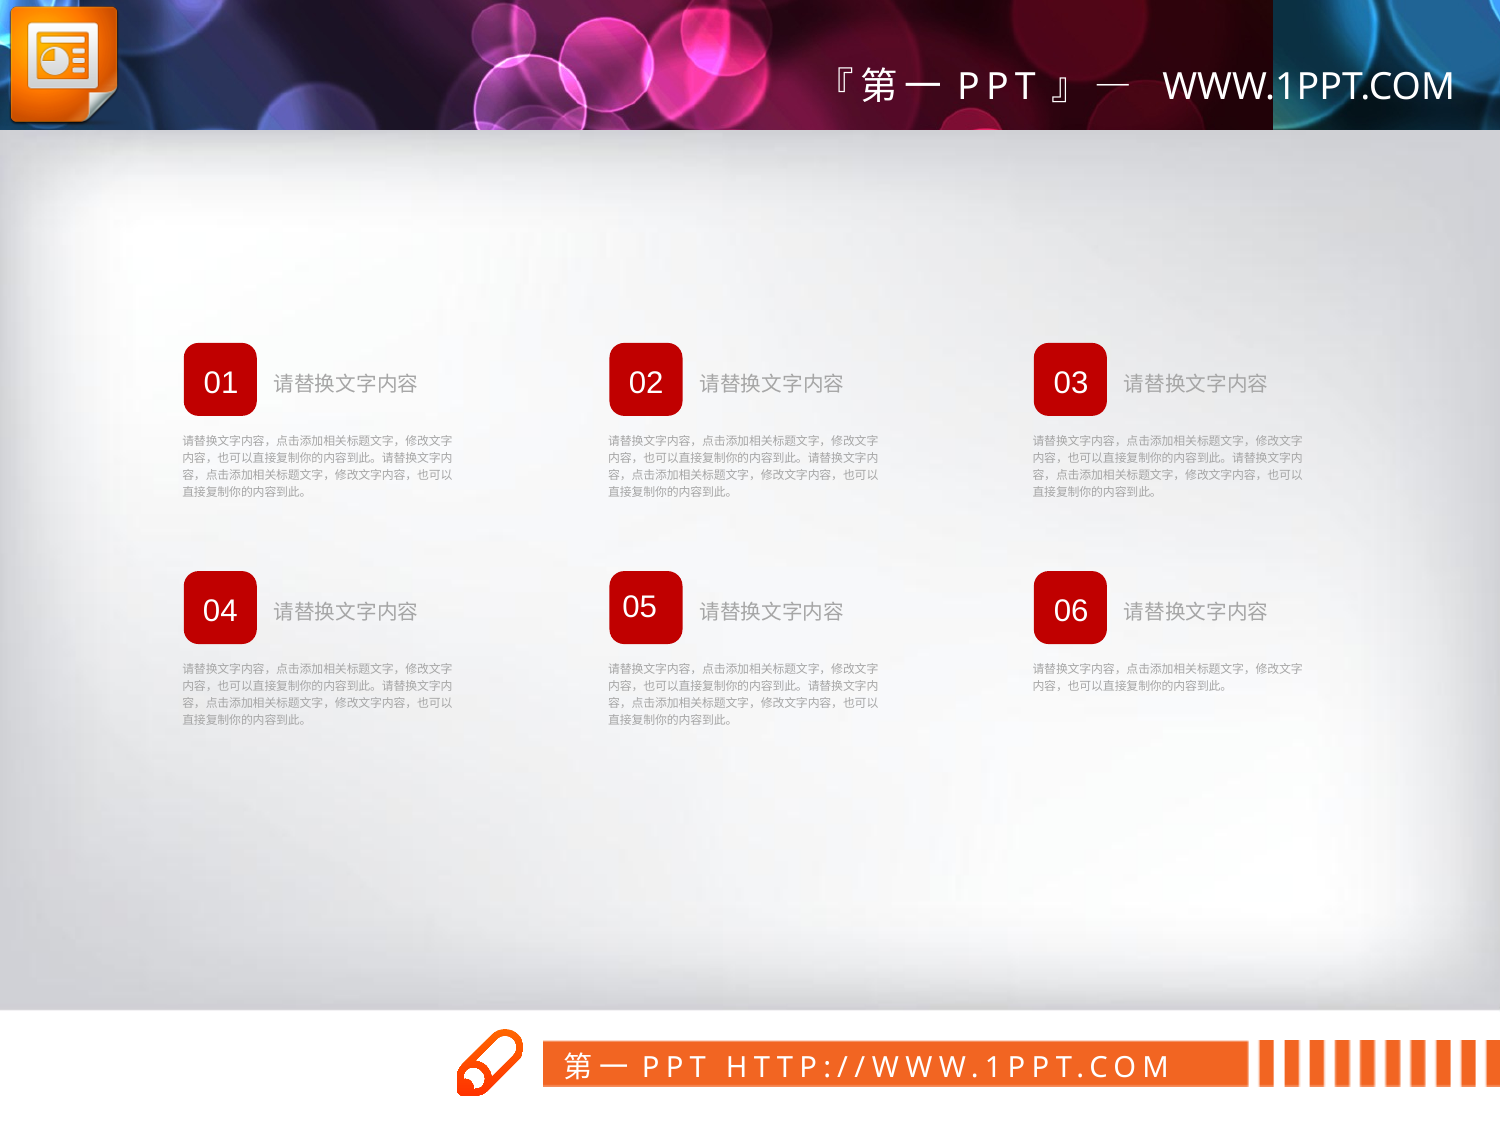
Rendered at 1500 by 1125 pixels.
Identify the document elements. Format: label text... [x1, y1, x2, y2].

text_box 请替换文字内容，点击添加相关标题文字，修改文字内容，也可以直接复制你的内容到此。 [1032, 658, 1306, 694]
text_box [183, 342, 257, 416]
text_box 请替换文字内容 [699, 593, 919, 624]
text_box 请替换文字内容 [1123, 365, 1343, 396]
text_box 请替换文字内容，点击添加相关标题文字，修改文字内容，也可以直接复制你的内容到此。请替换文字内容，点击添加相关标题文字，修改文字内容，也可以直接复制你的内容到此。 [608, 658, 882, 728]
text_box [609, 571, 683, 645]
text_box [1033, 571, 1107, 645]
text_box 请替换文字内容，点击添加相关标题文字，修改文字内容，也可以直接复制你的内容到此。请替换文字内容，点击添加相关标题文字，修改文字内容，也可以直接复制你的内容到此。 [608, 430, 882, 500]
text_box 01 [200, 343, 242, 400]
text_box 请替换文字内容，点击添加相关标题文字，修改文字内容，也可以直接复制你的内容到此。请替换文字内容，点击添加相关标题文字，修改文字内容，也可以直接复制你的内容到此。 [182, 430, 456, 500]
text_box 03 [1051, 343, 1091, 400]
text_box 请替换文字内容，点击添加相关标题文字，修改文字内容，也可以直接复制你的内容到此。请替换文字内容，点击添加相关标题文字，修改文字内容，也可以直接复制你的内容到此。 [182, 658, 456, 728]
text_box 06 [1050, 571, 1092, 628]
text_box 05 [618, 587, 674, 628]
text_box [1033, 342, 1107, 416]
text_box 02 [628, 343, 665, 400]
text_box 请替换文字内容 [1123, 593, 1343, 624]
picture [0, 0, 1500, 1012]
text_box 请替换文字内容 [273, 593, 493, 624]
text_box 请替换文字内容 [273, 365, 493, 396]
text_box 请替换文字内容，点击添加相关标题文字，修改文字内容，也可以直接复制你的内容到此。请替换文字内容，点击添加相关标题文字，修改文字内容，也可以直接复制你的内容到此。 [1032, 430, 1306, 500]
text_box 请替换文字内容 [699, 365, 919, 396]
text_box 04 [202, 571, 239, 628]
picture [543, 1040, 1500, 1087]
text_box [609, 342, 683, 416]
text_box [183, 571, 257, 645]
